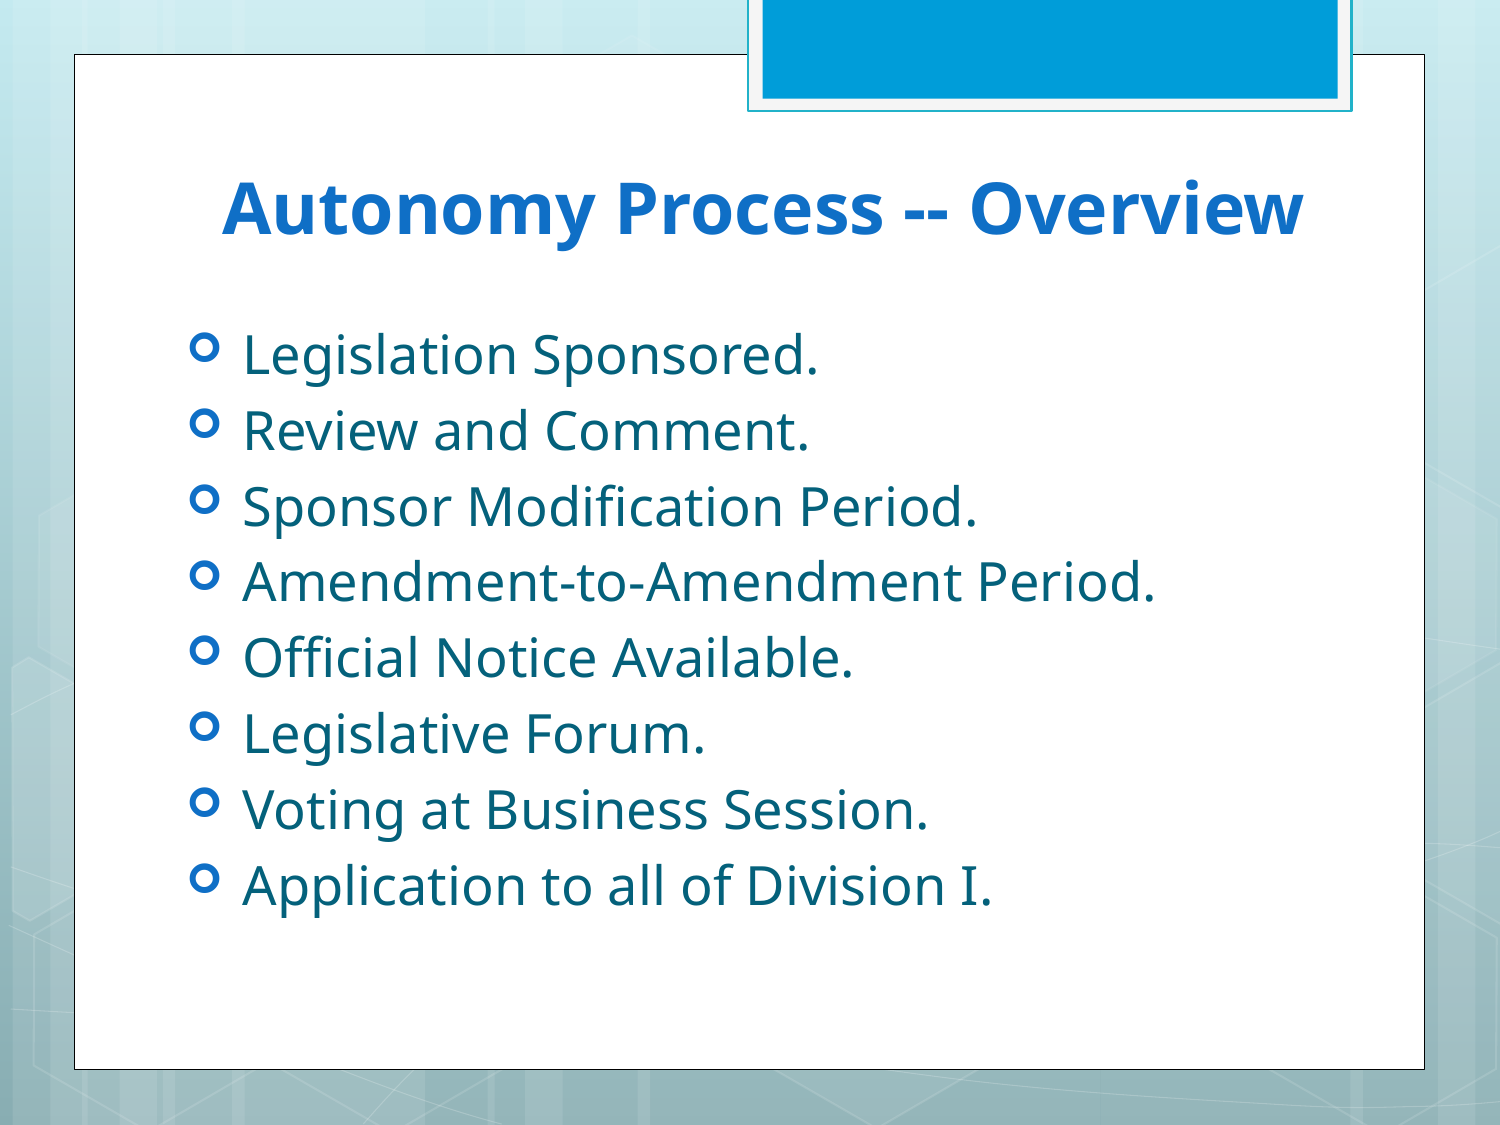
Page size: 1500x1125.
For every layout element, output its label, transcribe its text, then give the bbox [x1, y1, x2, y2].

list Legislation Sponsored. Review and Comment. Sponsor Modification Period. Amendment-to-Amendment Period. Official Notice Available. Legislative Forum. Voting at Business Session. Application to all of Division I. [171, 312, 1283, 1013]
title Autonomy Process -- Overview [162, 137, 1365, 257]
